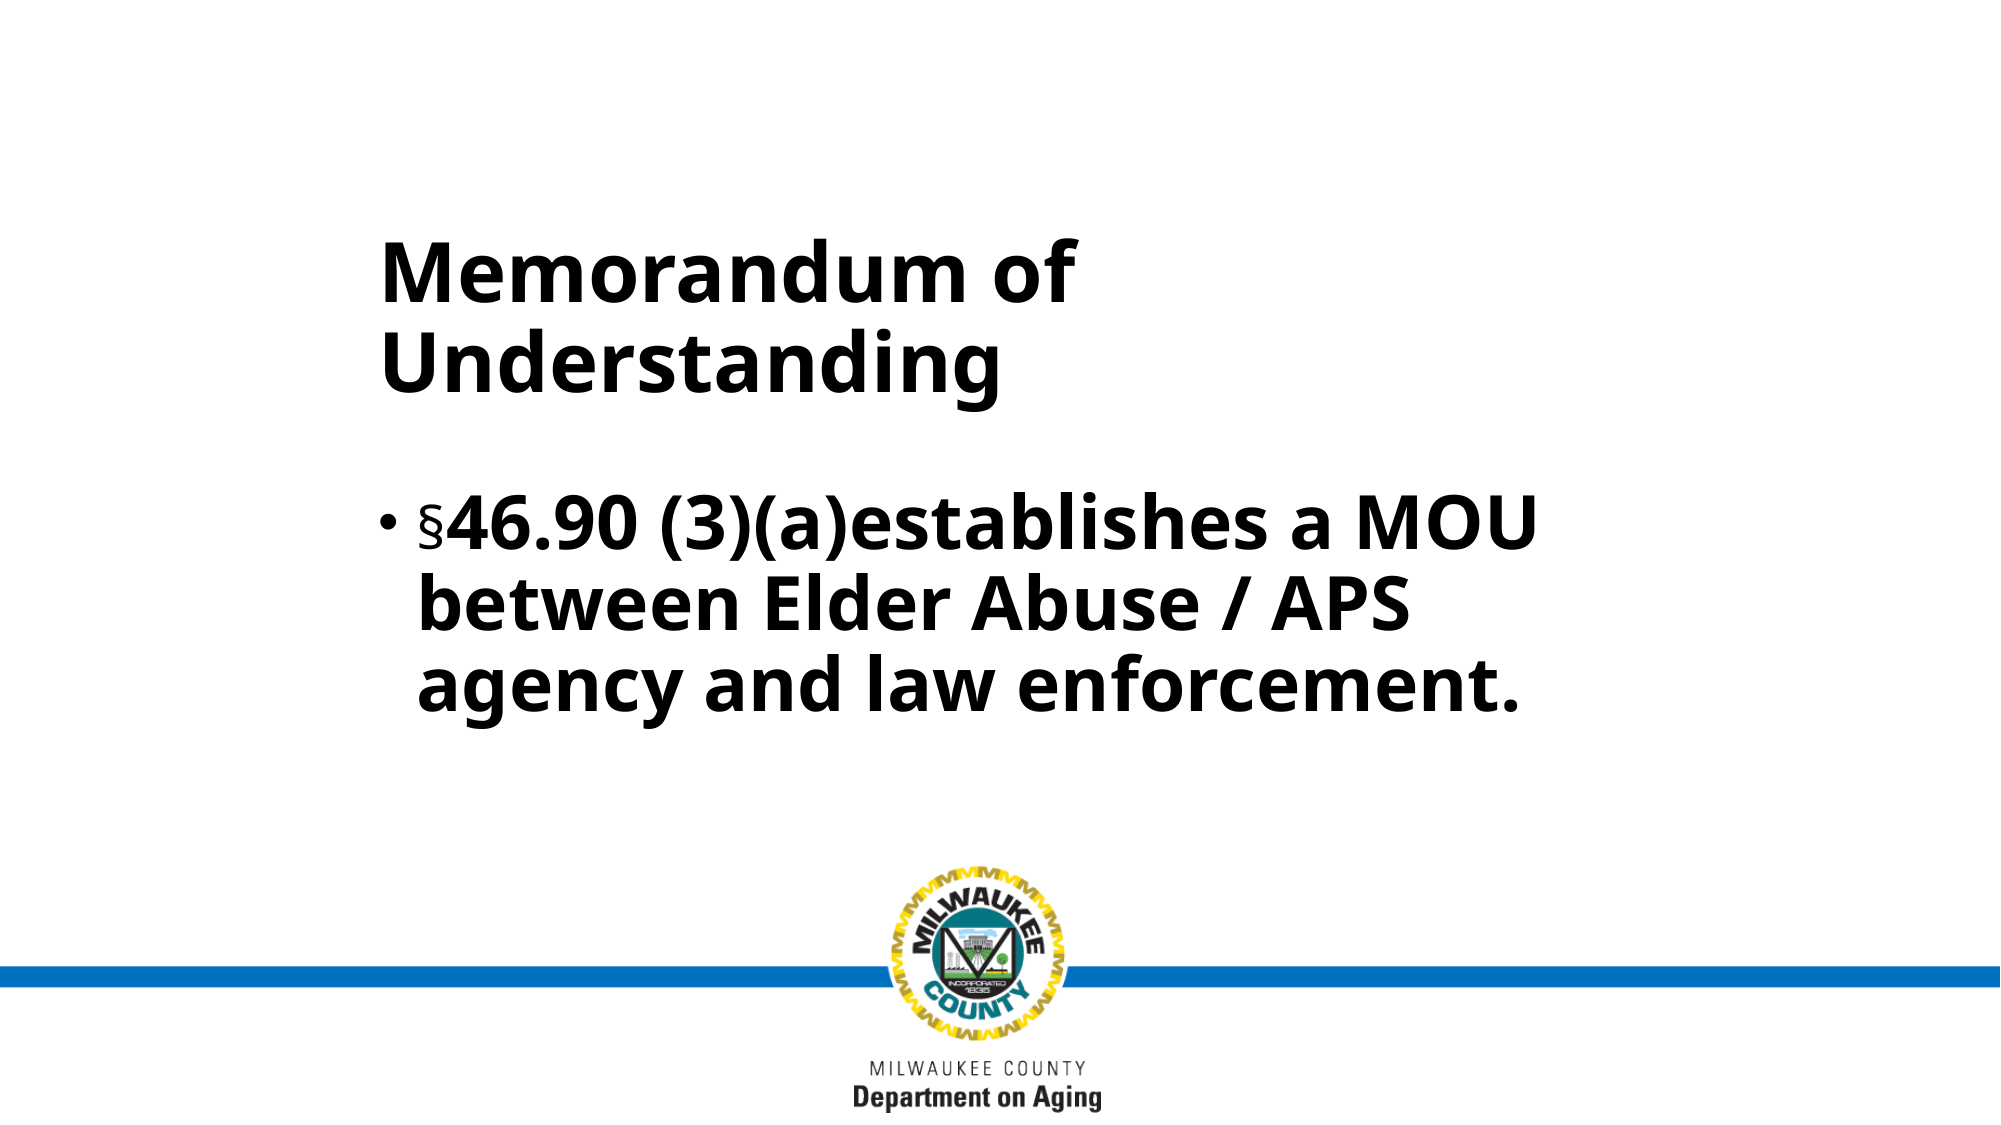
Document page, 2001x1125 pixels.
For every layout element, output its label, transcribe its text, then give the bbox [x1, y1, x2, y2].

list §46.90 (3)(a)establishes a MOU between Elder Abuse / APS agency and law enforcement. [363, 477, 1658, 832]
title Memorandum of Understanding [363, 211, 1683, 429]
picture [854, 862, 1101, 1113]
